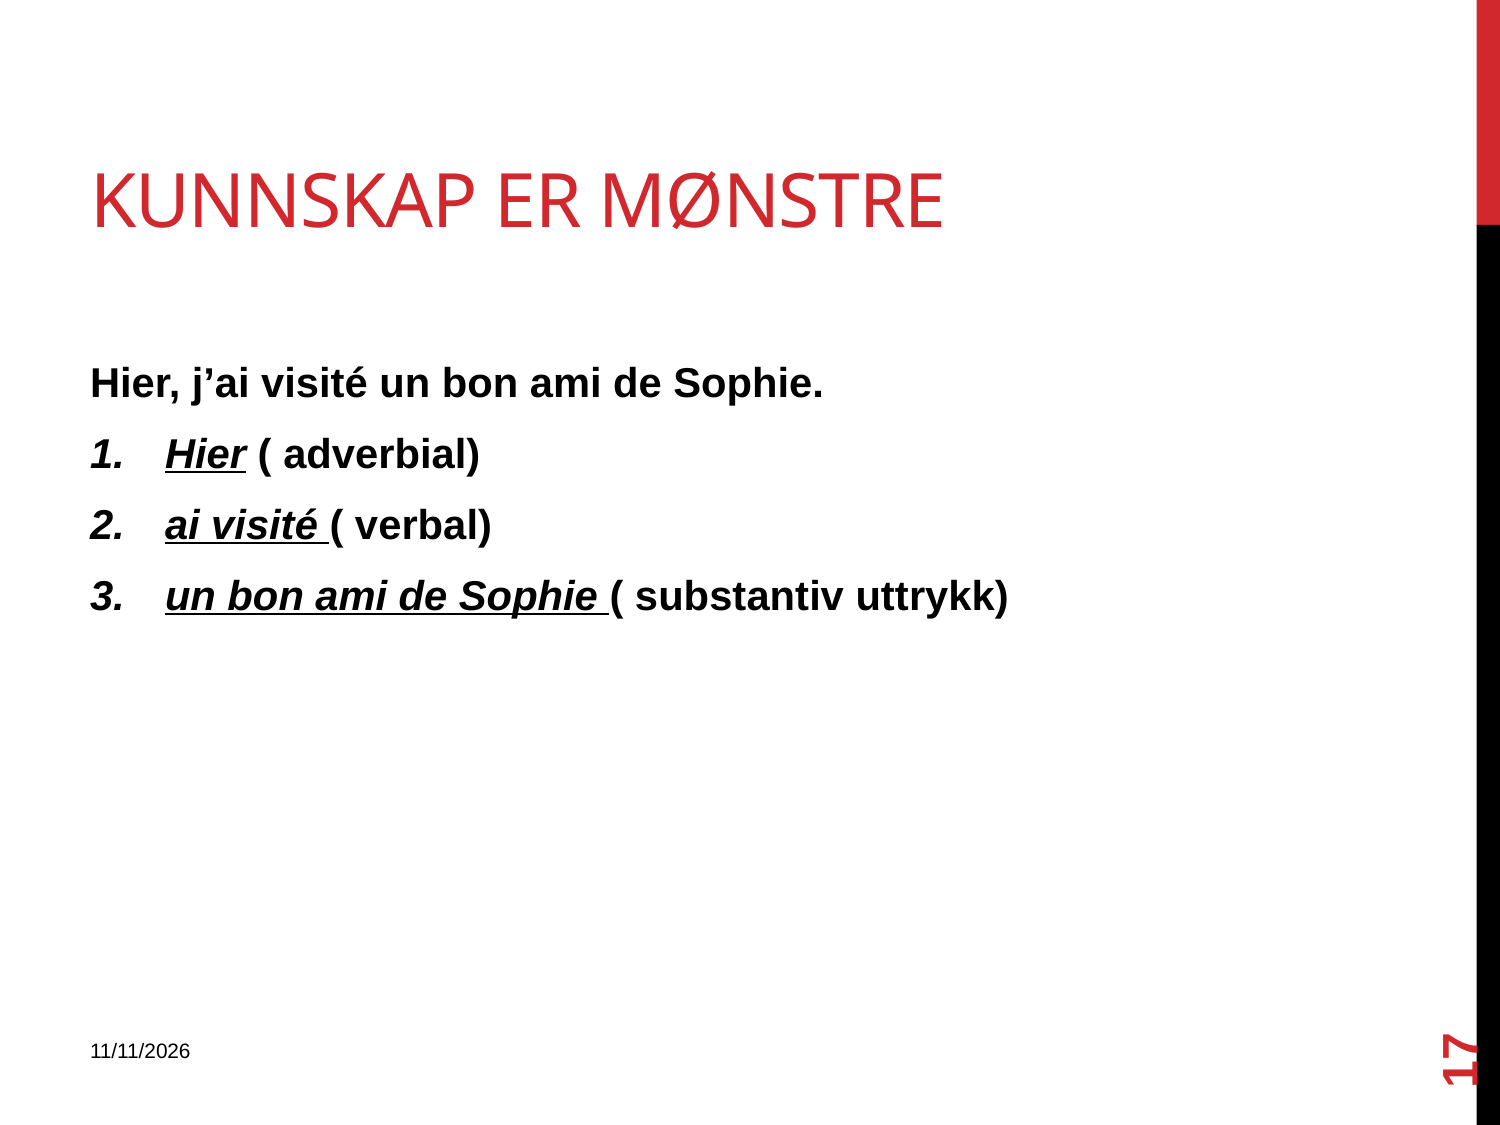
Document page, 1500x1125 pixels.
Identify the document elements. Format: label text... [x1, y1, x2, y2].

list Hier, j’ai visité un bon ami de Sophie. Hier ( adverbial) ai visité ( verbal) un bon ami de Sophie ( substantiv uttrykk) [75, 287, 1325, 1005]
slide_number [75, 1012, 638, 1063]
slide_number 17 [1427, 887, 1488, 1104]
title Kunnskap er mønstre [75, 25, 1025, 250]
